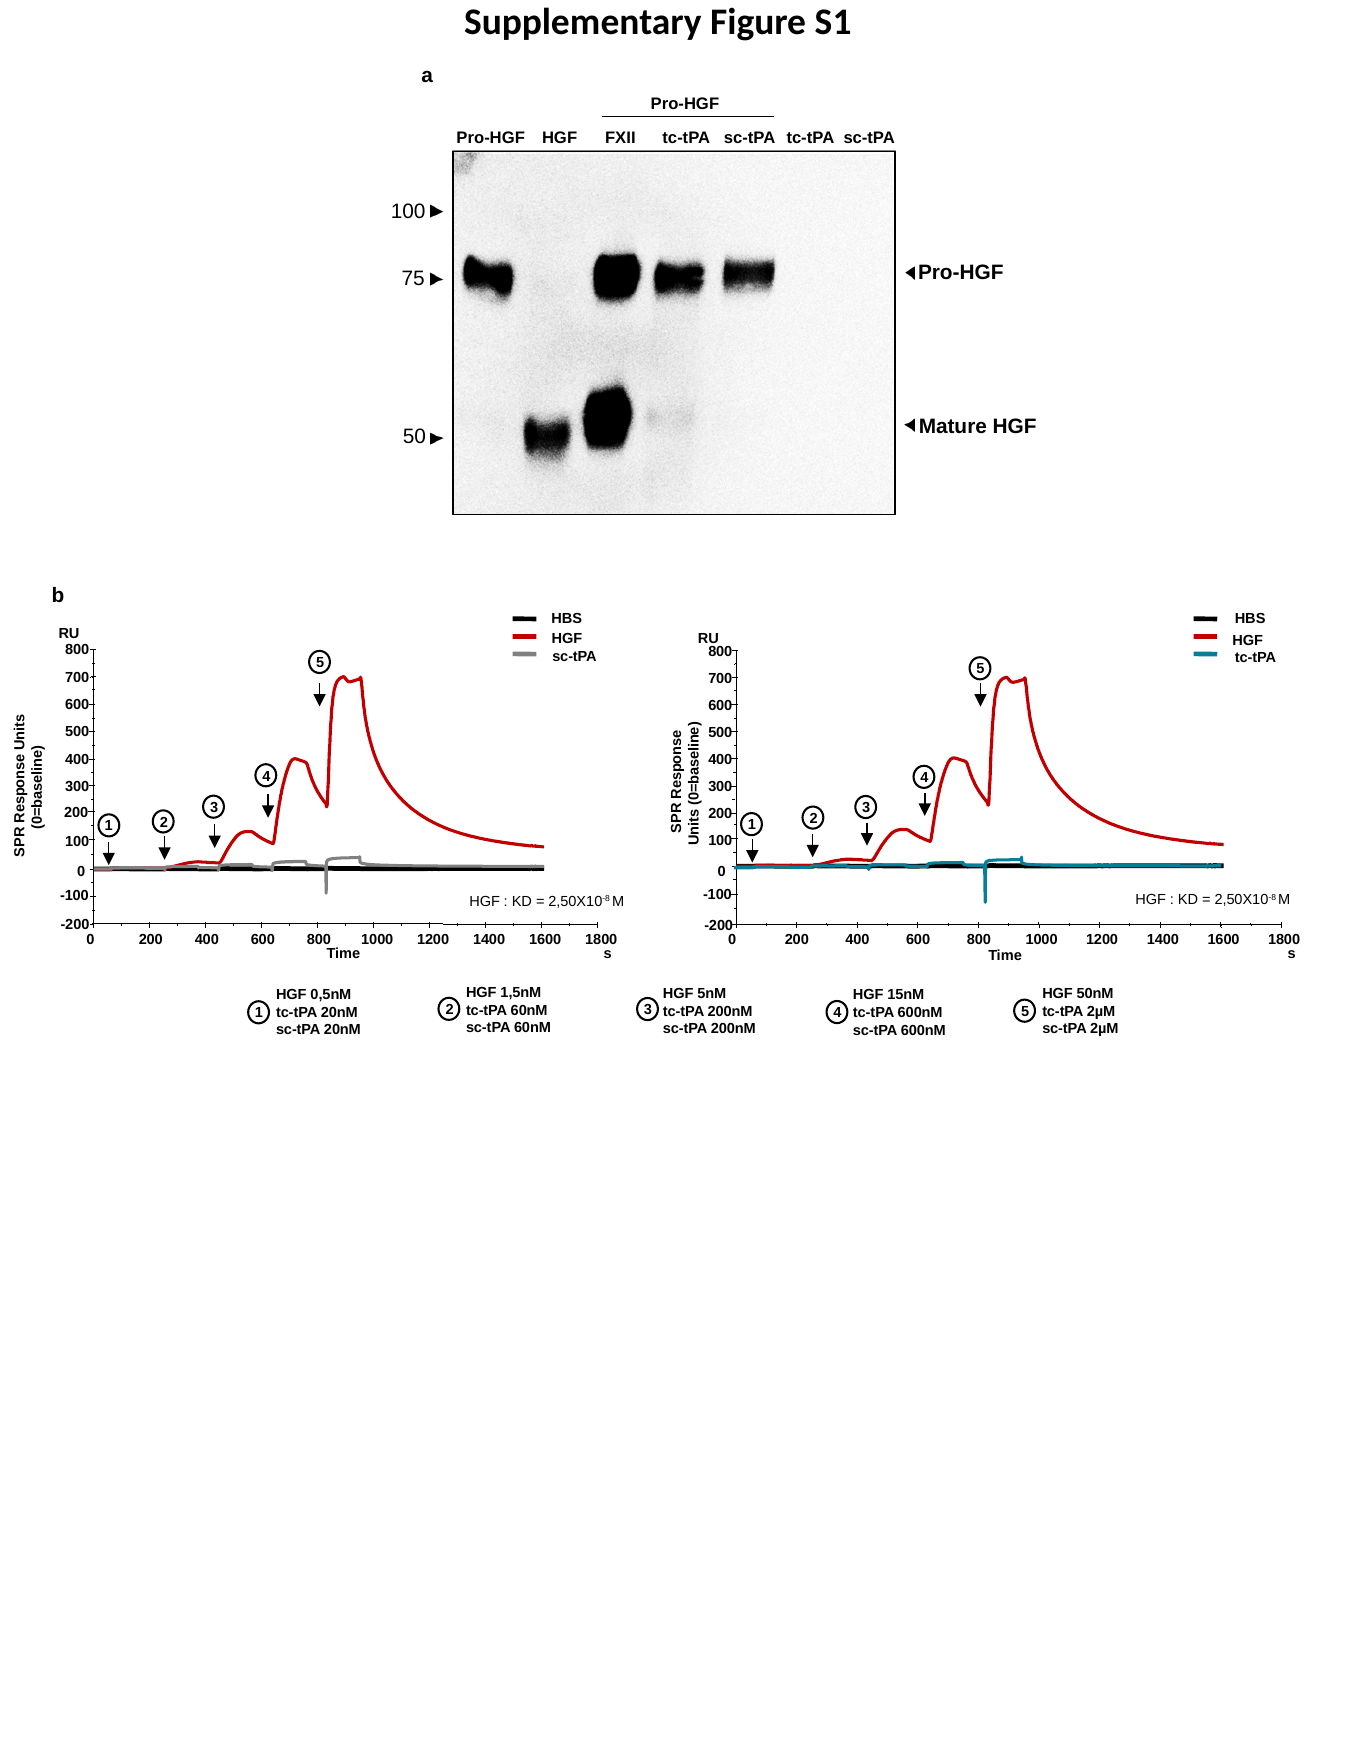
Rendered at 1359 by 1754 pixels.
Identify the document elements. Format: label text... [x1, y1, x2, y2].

text_box 400 [194, 929, 219, 948]
text_box 500 [65, 722, 95, 740]
text_box Pro-HGF [606, 85, 764, 115]
text_box 200 [708, 804, 733, 822]
text_box Mature HGF [922, 405, 1068, 445]
text_box Pro-HGF [409, 119, 522, 154]
text_box 800 [708, 642, 733, 660]
text_box 500 [708, 723, 733, 741]
text_box 1800 [1268, 929, 1301, 948]
text_box Pro-HGF [922, 251, 1067, 292]
text_box Time [988, 945, 1026, 964]
text_box s [1287, 943, 1309, 962]
text_box 1200 [417, 929, 450, 948]
text_box 1400 [473, 929, 506, 948]
text_box RU [697, 628, 719, 647]
text_box 1 [724, 807, 779, 840]
text_box [736, 677, 1224, 867]
text_box 1000 [1025, 929, 1058, 948]
text_box HGF [522, 119, 583, 143]
text_box 100 [708, 831, 733, 849]
text_box sc-tPA [704, 119, 765, 143]
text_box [191, 790, 237, 824]
text_box 1600 [529, 929, 562, 948]
text_box 700 [65, 667, 95, 686]
text_box 800 [306, 929, 332, 948]
text_box 200 [64, 802, 94, 821]
text_box 800 [65, 639, 95, 658]
text_box FXII [583, 119, 641, 143]
picture [422, 143, 922, 515]
text_box RU [58, 624, 83, 642]
text_box 1 [98, 829, 119, 841]
text_box 1400 [1146, 929, 1179, 948]
text_box 200 [784, 929, 809, 948]
text_box 1200 [1086, 929, 1119, 948]
text_box 100 [376, 190, 422, 231]
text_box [243, 759, 289, 792]
text_box tc-tPA [641, 121, 704, 143]
text_box [93, 856, 545, 894]
text_box 50 [388, 415, 422, 456]
text_box [133, 676, 545, 868]
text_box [512, 609, 598, 665]
text_box [98, 814, 120, 837]
text_box 600 [906, 929, 931, 948]
text_box 300 [708, 777, 733, 795]
text_box 0 [77, 861, 87, 880]
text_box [1193, 609, 1278, 667]
text_box tc-tPA [765, 119, 824, 143]
text_box 400 [65, 749, 95, 768]
text_box -200 [60, 915, 91, 933]
text_box 1800 [585, 929, 618, 948]
text_box Supplementary Figure S1 [418, 0, 907, 50]
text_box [790, 801, 837, 835]
text_box 600 [65, 694, 95, 713]
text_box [231, 975, 1210, 1047]
text_box b [22, 574, 94, 614]
text_box 400 [708, 750, 733, 768]
text_box Time [326, 944, 366, 962]
text_box 0 [86, 929, 95, 948]
text_box 75 [386, 257, 422, 298]
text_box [957, 651, 1003, 685]
text_box 1600 [1207, 929, 1240, 948]
text_box 300 [65, 777, 95, 795]
text_box -100 [59, 886, 96, 904]
text_box 200 [138, 929, 163, 948]
text_box 800 [966, 929, 991, 948]
text_box sc-tPA [824, 119, 915, 143]
text_box 1 [98, 808, 119, 821]
text_box HGF : KD = 2,50X10-8 M [1120, 882, 1336, 915]
text_box 700 [708, 669, 733, 687]
text_box a [391, 54, 464, 95]
text_box -200 [704, 916, 734, 934]
text_box 600 [250, 929, 276, 948]
text_box -100 [703, 885, 733, 903]
text_box 400 [845, 929, 870, 948]
text_box SPR Response Units (0=baseline) [9, 710, 45, 866]
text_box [901, 760, 947, 794]
text_box Pro-HGF [606, 117, 764, 121]
text_box [733, 857, 1222, 903]
text_box 0 [728, 929, 737, 948]
text_box HGF : KD = 2,50X10-8 M [454, 884, 649, 917]
text_box 600 [708, 696, 733, 714]
text_box s [603, 943, 619, 962]
text_box 100 [65, 832, 95, 850]
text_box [141, 805, 187, 839]
text_box 0 [717, 861, 726, 880]
text_box 1000 [361, 929, 394, 948]
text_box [843, 790, 889, 824]
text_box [297, 645, 343, 679]
text_box SPR Response Units (0=baseline) [666, 710, 702, 858]
